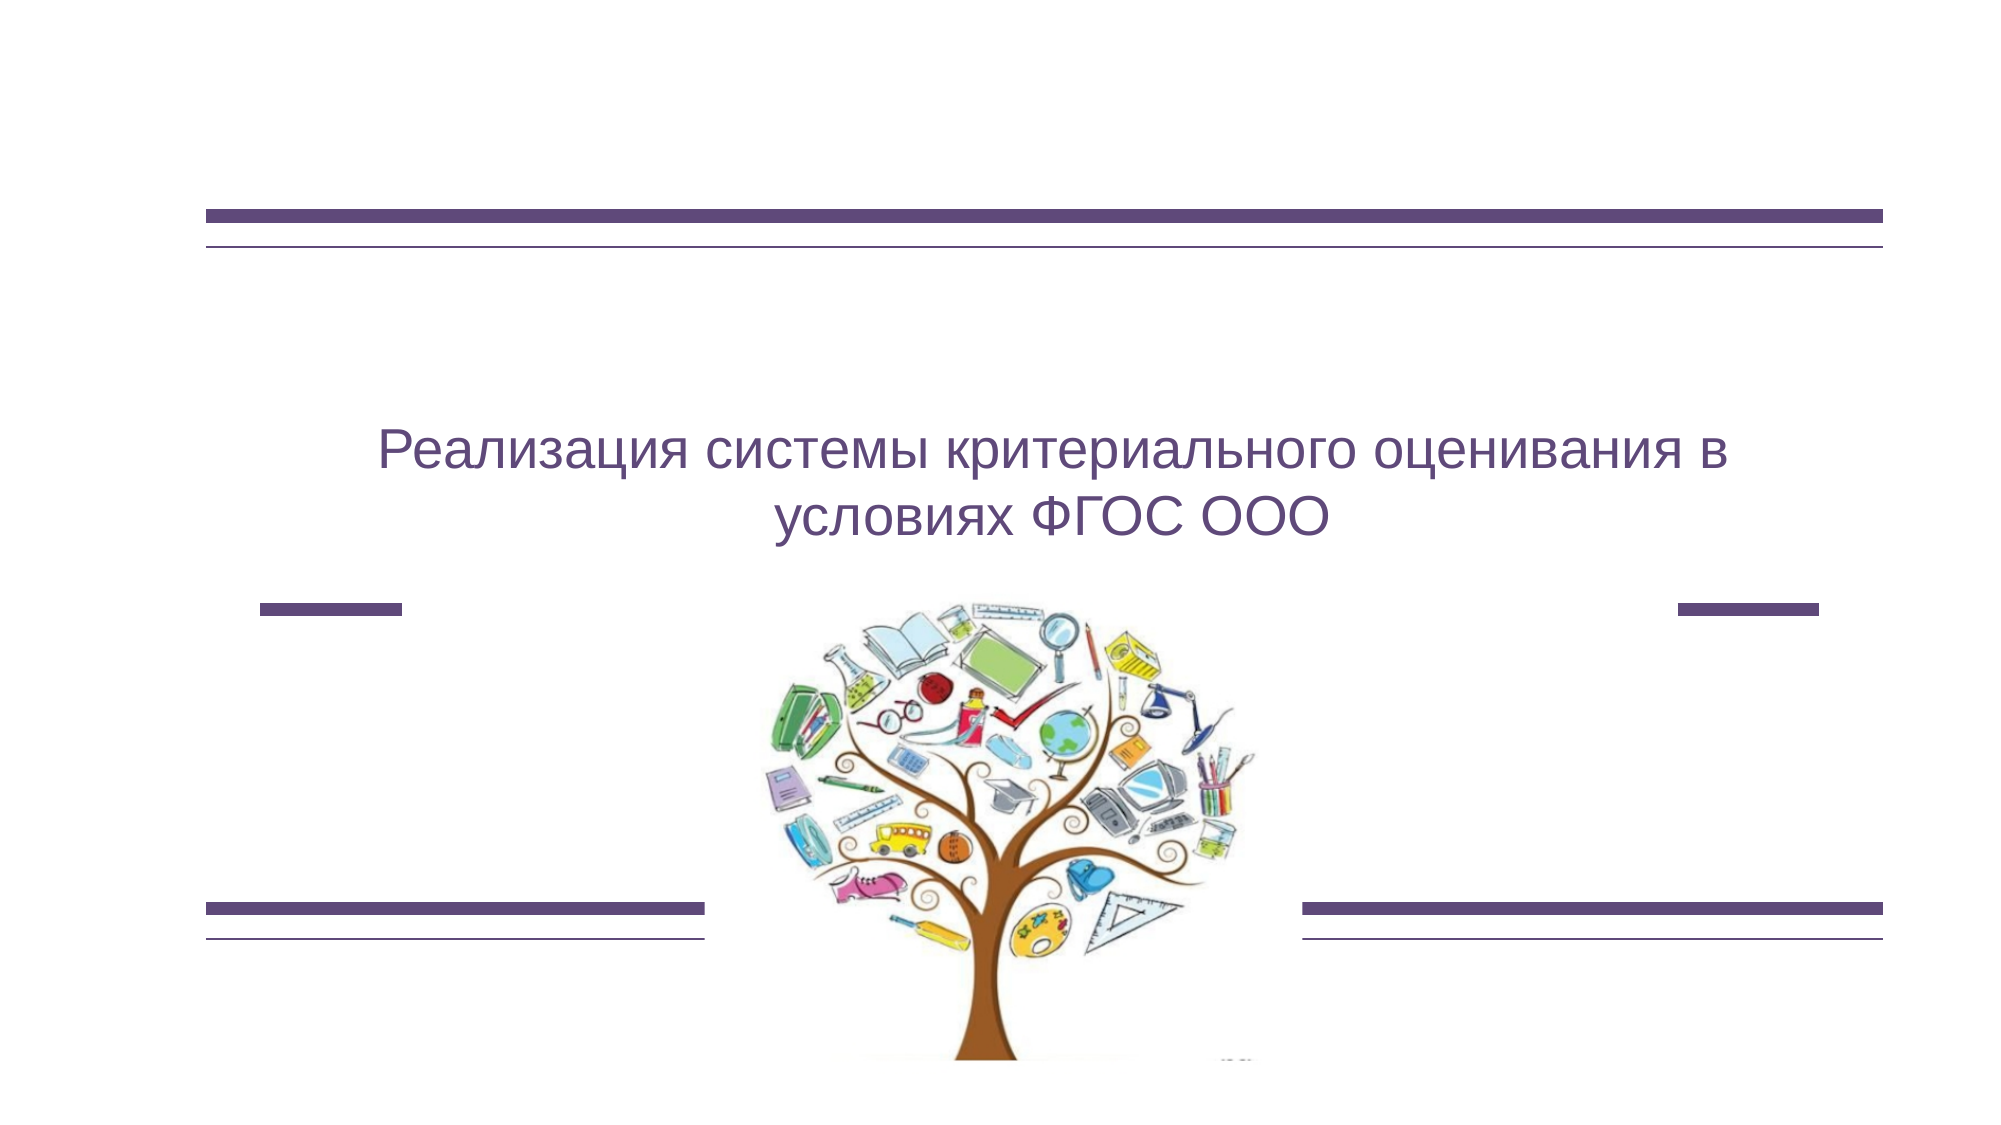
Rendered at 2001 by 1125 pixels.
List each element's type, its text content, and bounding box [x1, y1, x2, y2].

picture [704, 585, 1303, 1074]
title Реализация системы критериального оценивания в условиях ФГОС ООО [258, 383, 1848, 574]
